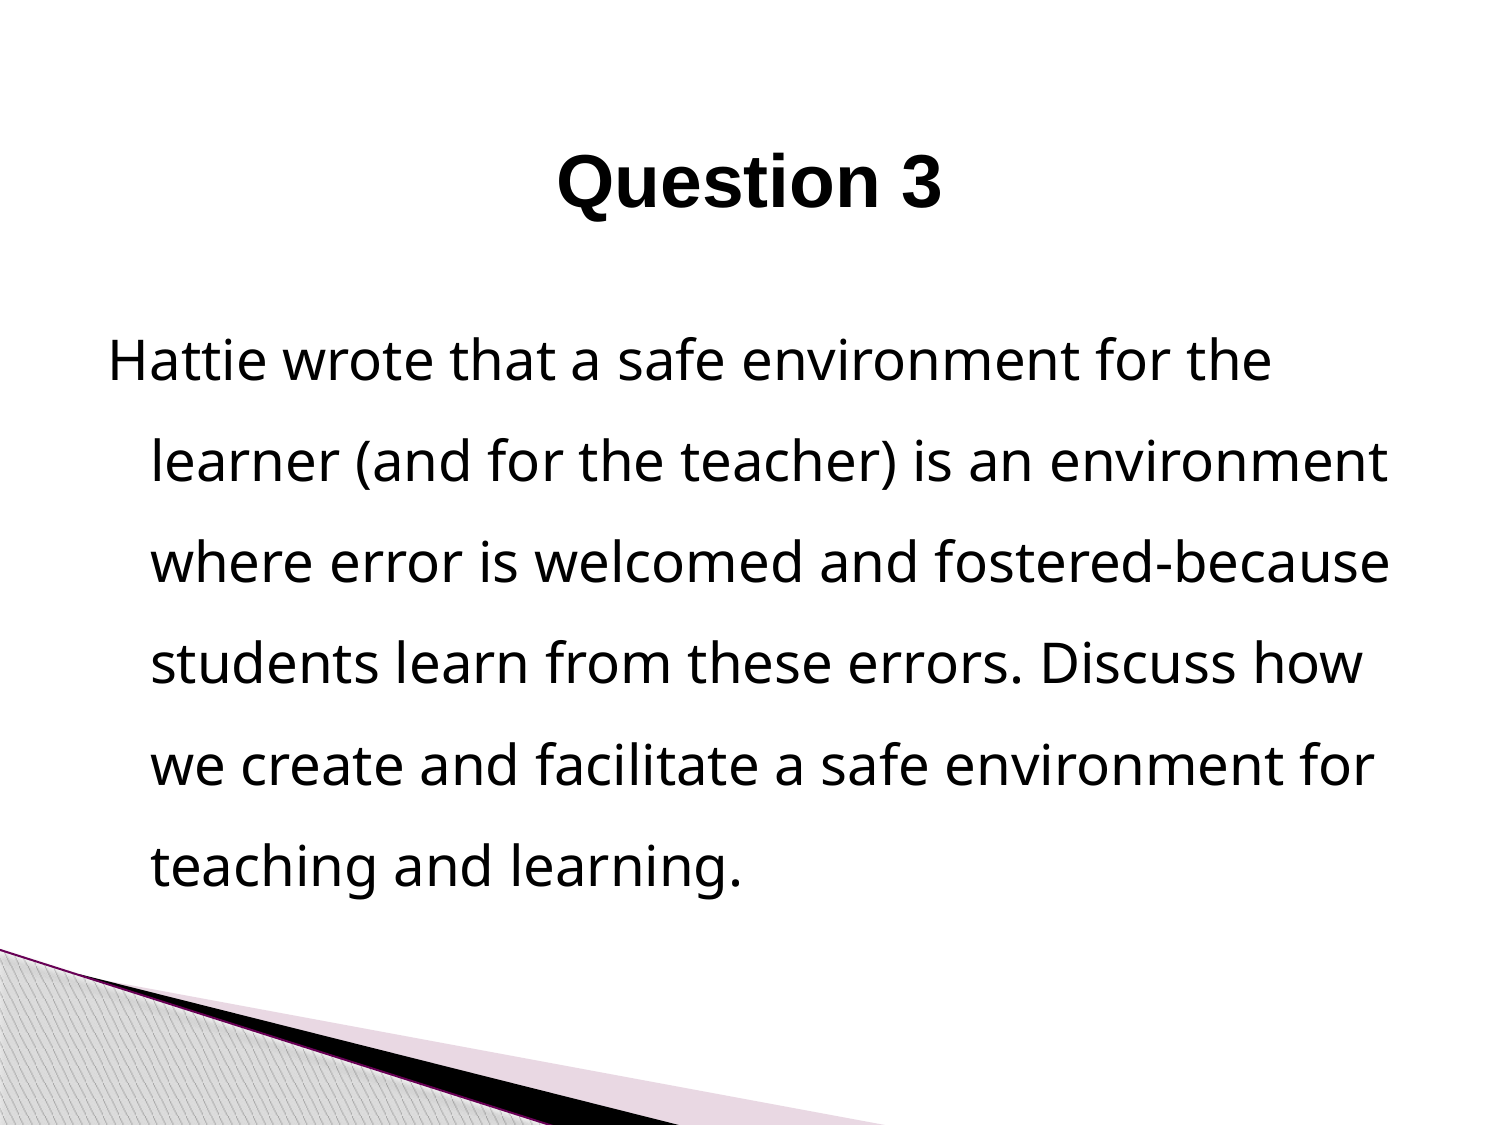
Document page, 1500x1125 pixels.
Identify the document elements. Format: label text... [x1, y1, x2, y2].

title Question 3 [75, 50, 1425, 238]
list Hattie wrote that a safe environment for the learner (and for the teacher) is an environment where error is welcomed and fostered-because students learn from these errors. Discuss how we create and facilitate a safe environment for teaching and learning. [75, 275, 1425, 1090]
